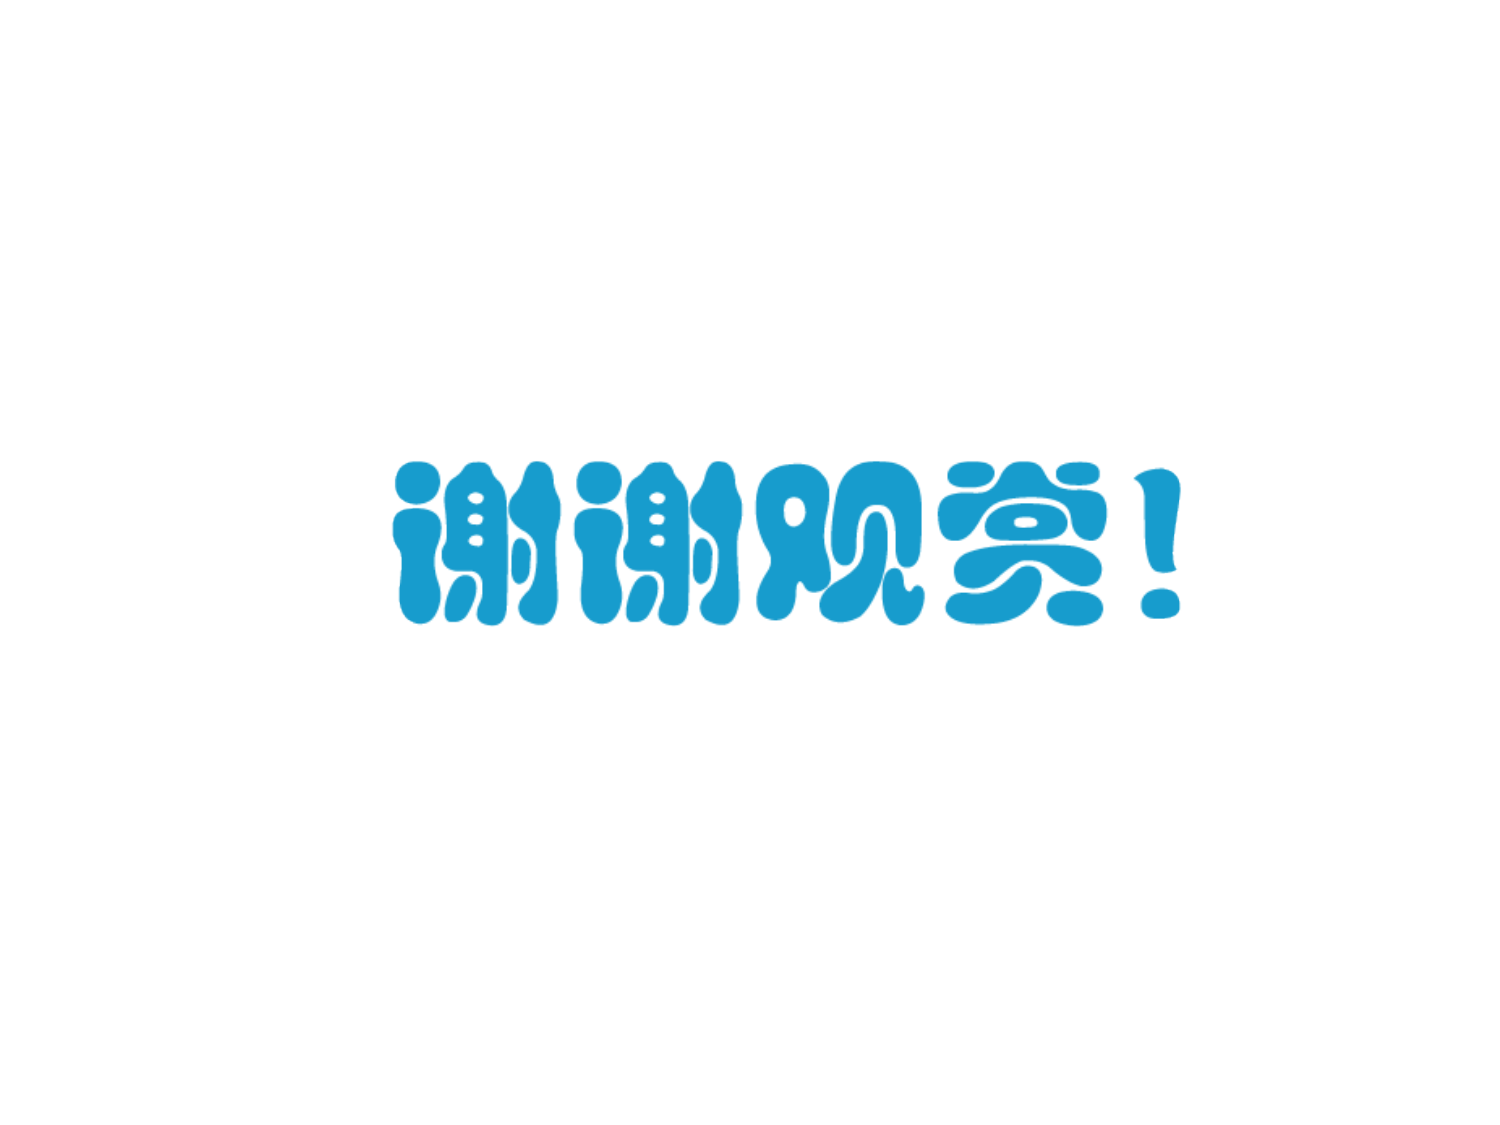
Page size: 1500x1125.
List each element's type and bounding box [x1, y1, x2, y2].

picture [387, 437, 1226, 645]
